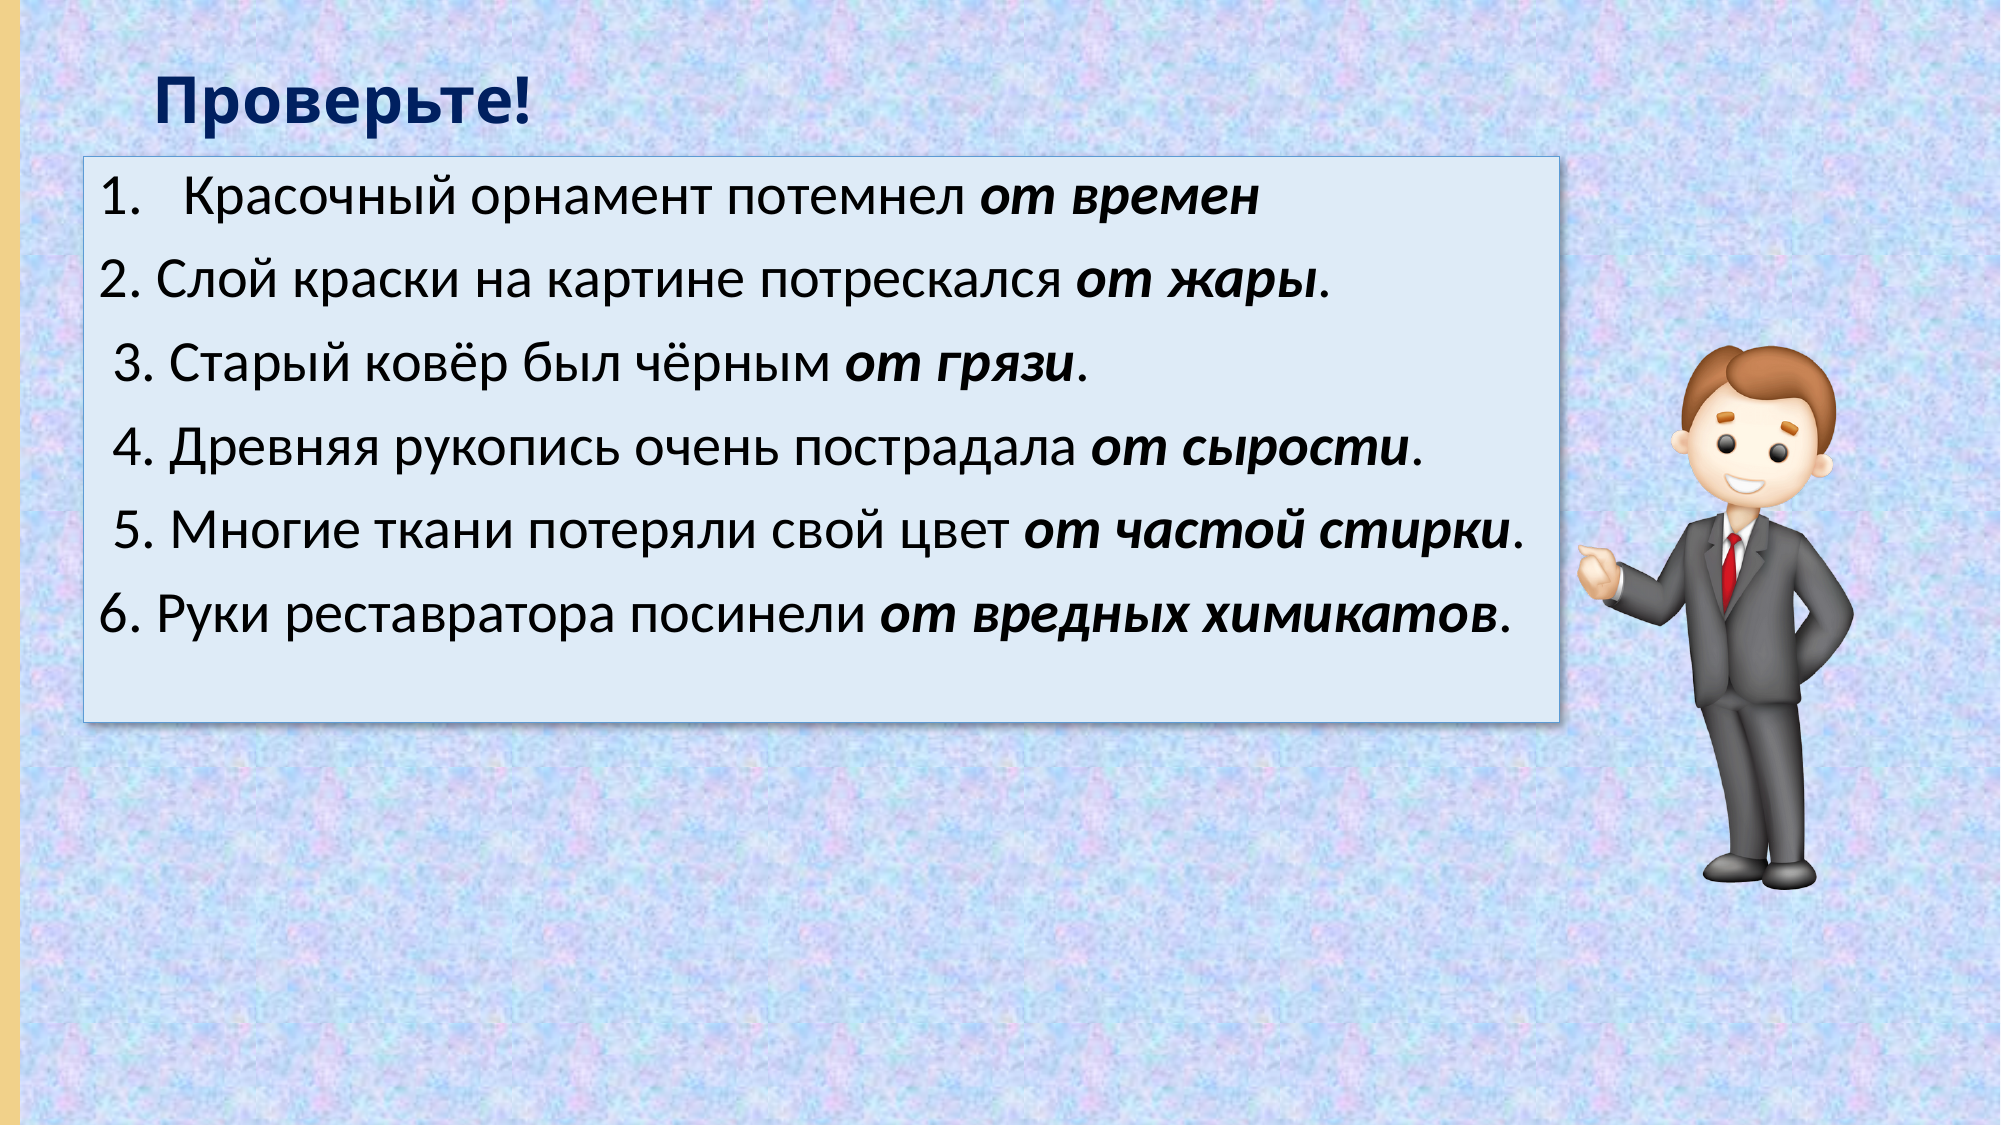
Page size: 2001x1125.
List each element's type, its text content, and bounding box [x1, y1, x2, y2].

picture [20, 0, 2001, 1125]
list Красочный орнамент потемнел от времен 2. Слой краски на картине потрескался от жары. 3. Старый ковёр был чёрным от грязи. 4. Древняя рукопись очень пострадала от сырости. 5. Многие ткани потеряли свой цвет от частой стирки. 6. Руки реставратора посинели от вредных химикатов. [83, 156, 1560, 723]
title Проверьте! [137, 59, 1863, 146]
